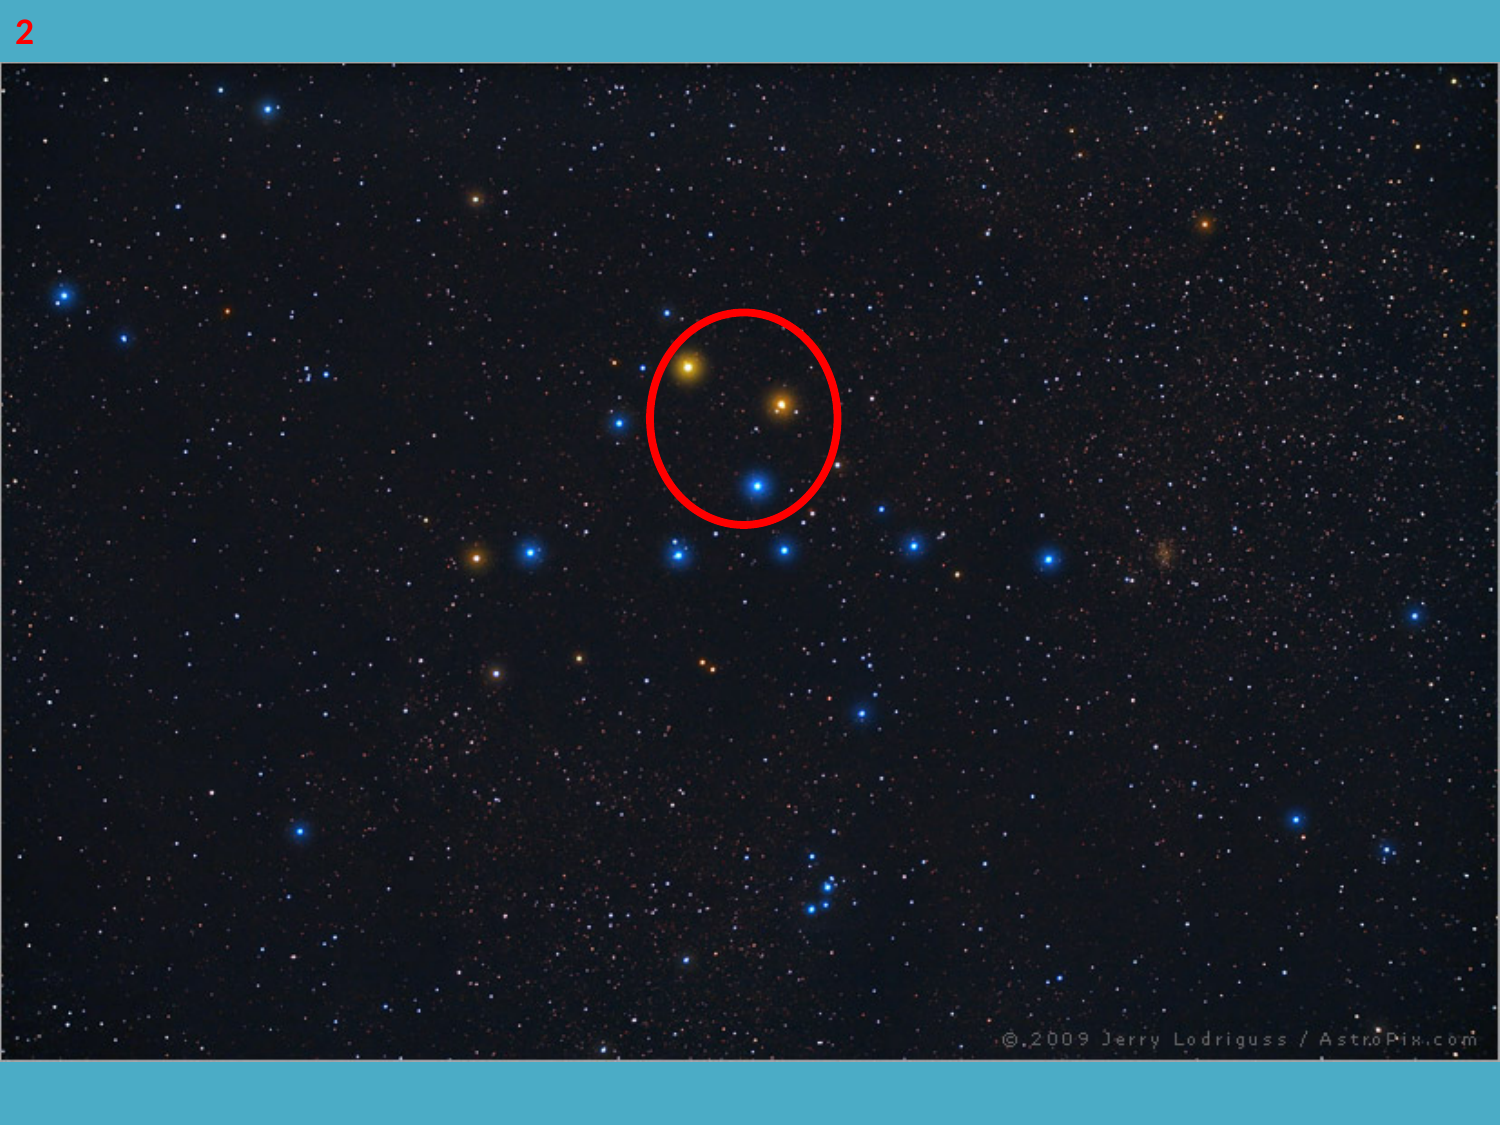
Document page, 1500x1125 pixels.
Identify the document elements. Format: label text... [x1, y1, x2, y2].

text_box 2 [0, 0, 50, 60]
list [0, 62, 1500, 1063]
